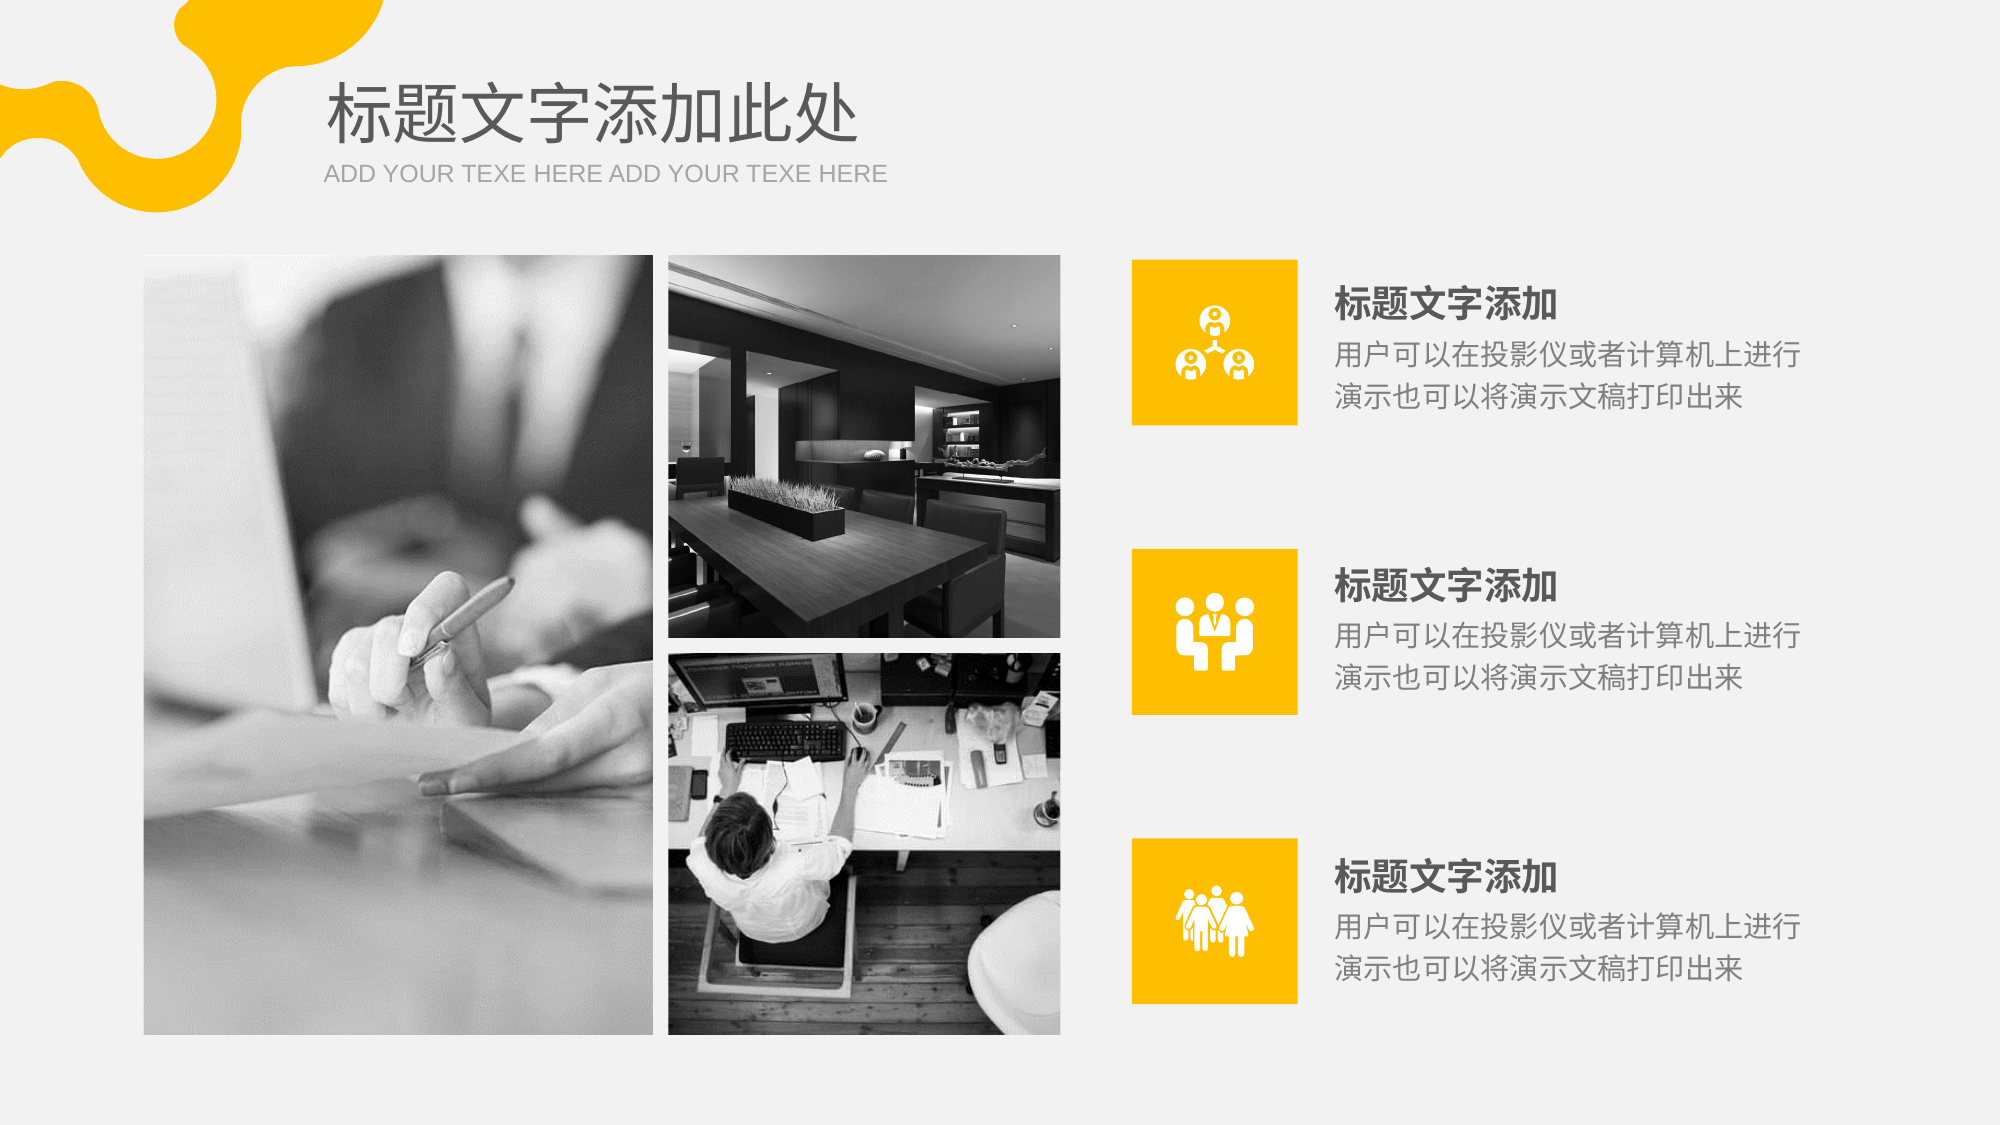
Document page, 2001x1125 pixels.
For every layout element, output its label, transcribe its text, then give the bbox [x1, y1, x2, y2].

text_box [1319, 545, 1821, 704]
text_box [1319, 836, 1821, 995]
picture [143, 255, 653, 1035]
text_box ADD YOUR TEXE HERE ADD YOUR TEXE HERE [308, 150, 931, 196]
picture [668, 255, 1061, 638]
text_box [1319, 263, 1821, 422]
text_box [1131, 548, 1298, 715]
text_box [0, 0, 385, 214]
text_box 标题文字添加此处 [311, 64, 875, 150]
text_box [1131, 259, 1298, 426]
picture [668, 653, 1061, 1035]
text_box [0, 0, 218, 160]
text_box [1131, 838, 1298, 1005]
